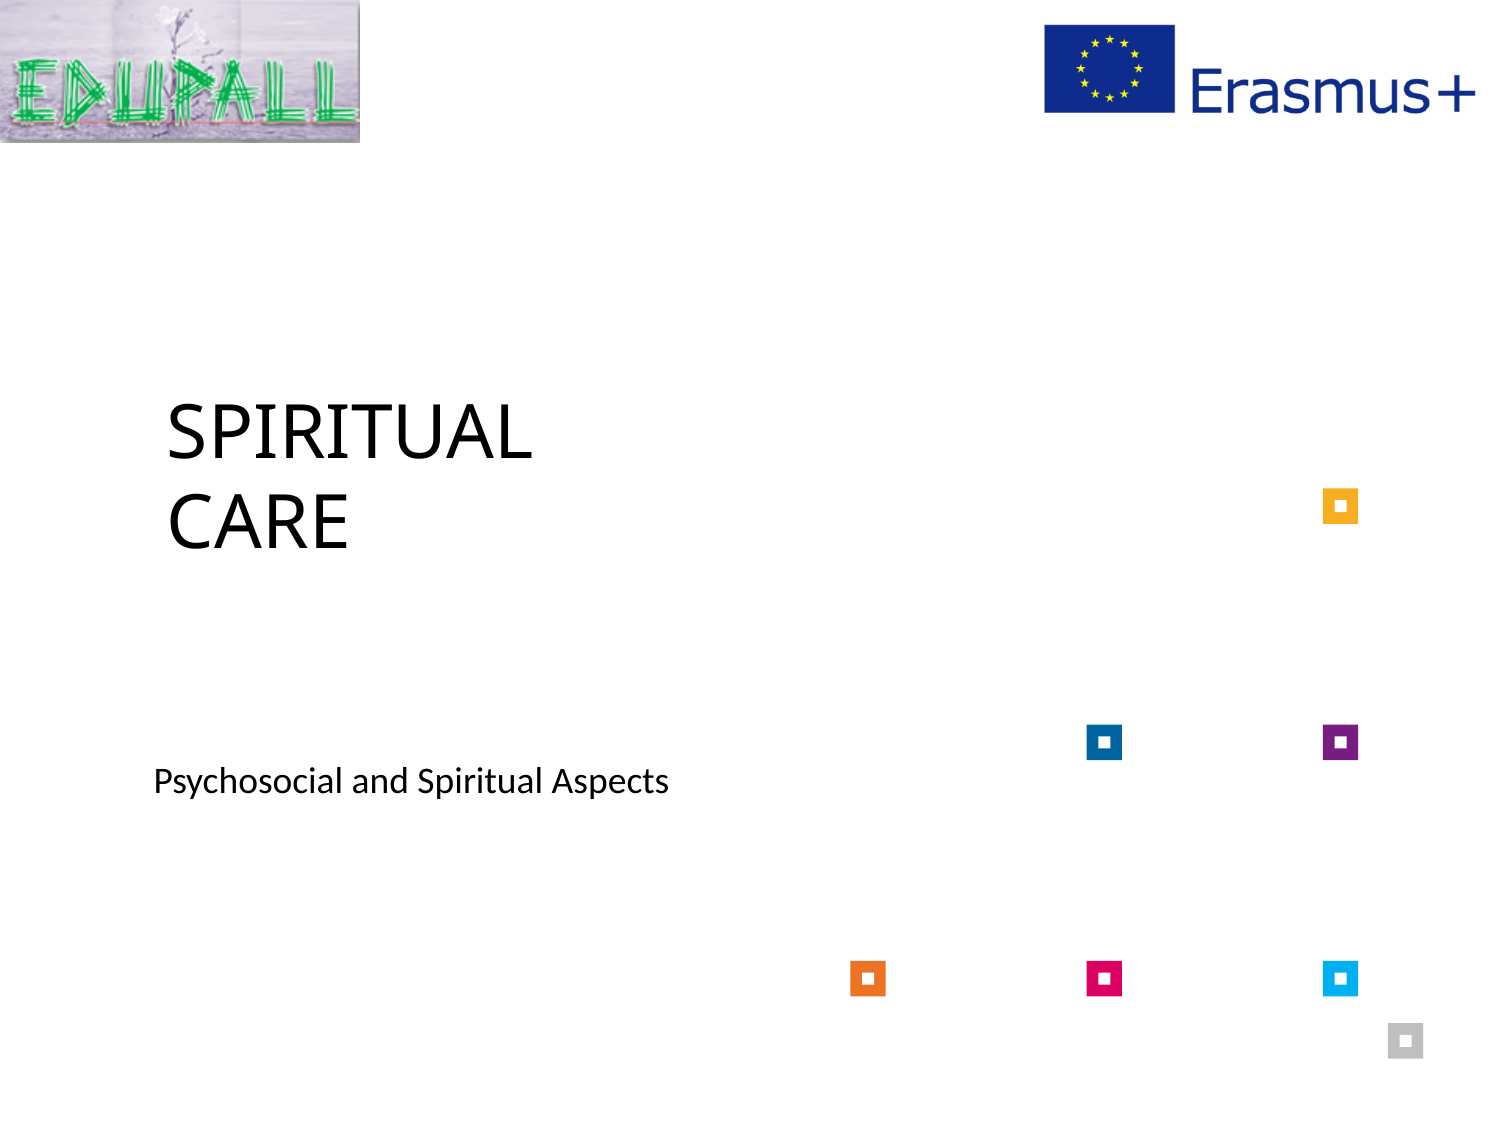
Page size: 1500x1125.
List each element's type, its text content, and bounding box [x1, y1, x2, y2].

text_box SPIRITUAL CARE [152, 376, 743, 572]
text_box [1322, 487, 1359, 525]
text_box [1322, 724, 1359, 761]
picture [1019, 0, 1500, 138]
text_box [1097, 972, 1111, 986]
text_box [1322, 960, 1359, 997]
text_box [1086, 724, 1123, 761]
text_box [849, 960, 887, 997]
text_box [1086, 960, 1123, 997]
text_box [1097, 735, 1111, 749]
text_box [1334, 972, 1348, 986]
text_box Psychosocial and Spiritual Aspects [138, 748, 730, 809]
picture [0, 0, 360, 143]
text_box [861, 972, 875, 986]
text_box [1334, 499, 1348, 513]
text_box [1334, 735, 1348, 749]
